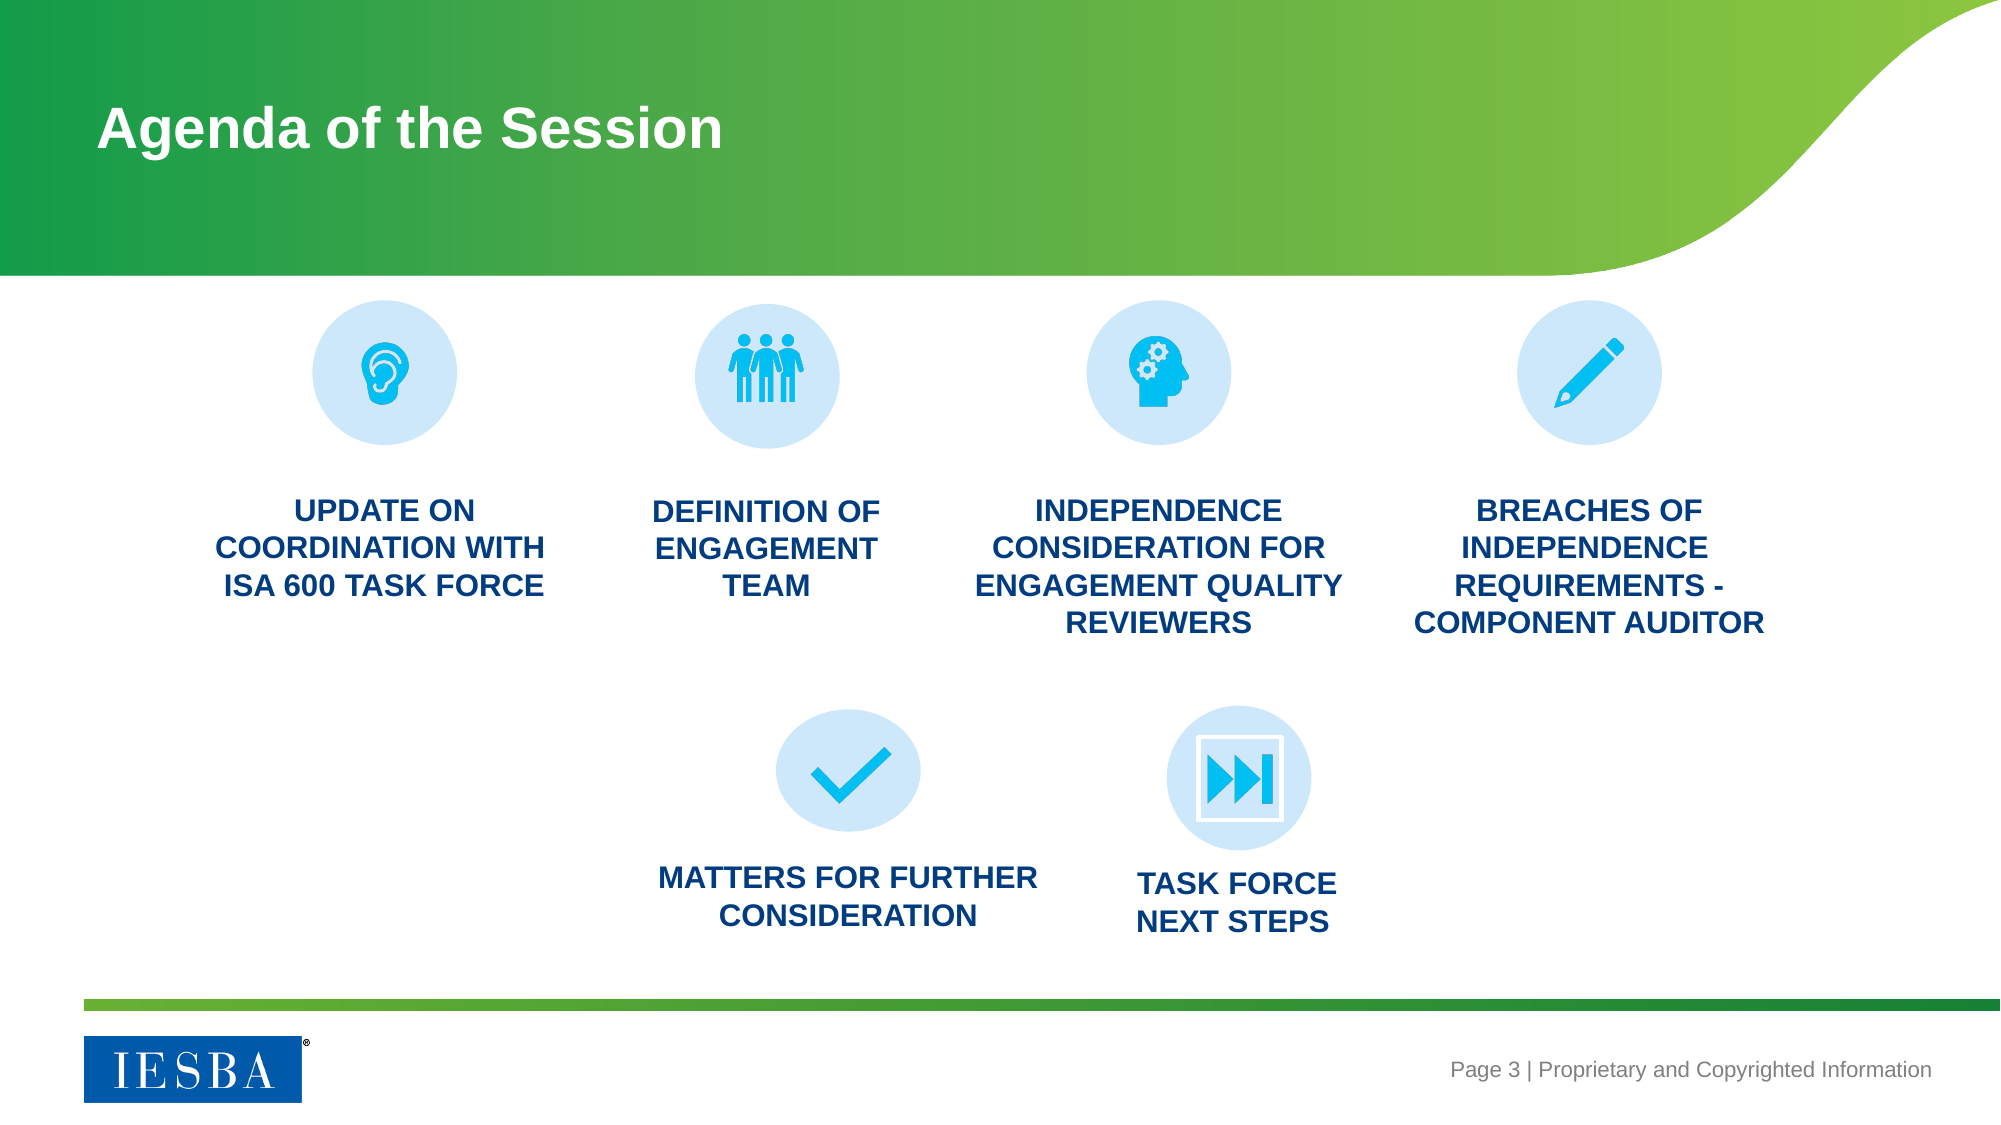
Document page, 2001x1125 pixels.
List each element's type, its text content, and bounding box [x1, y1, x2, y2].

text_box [147, 291, 1828, 988]
title Agenda of the Session [96, 81, 1747, 169]
picture [84, 1036, 310, 1103]
picture [0, 0, 2000, 276]
